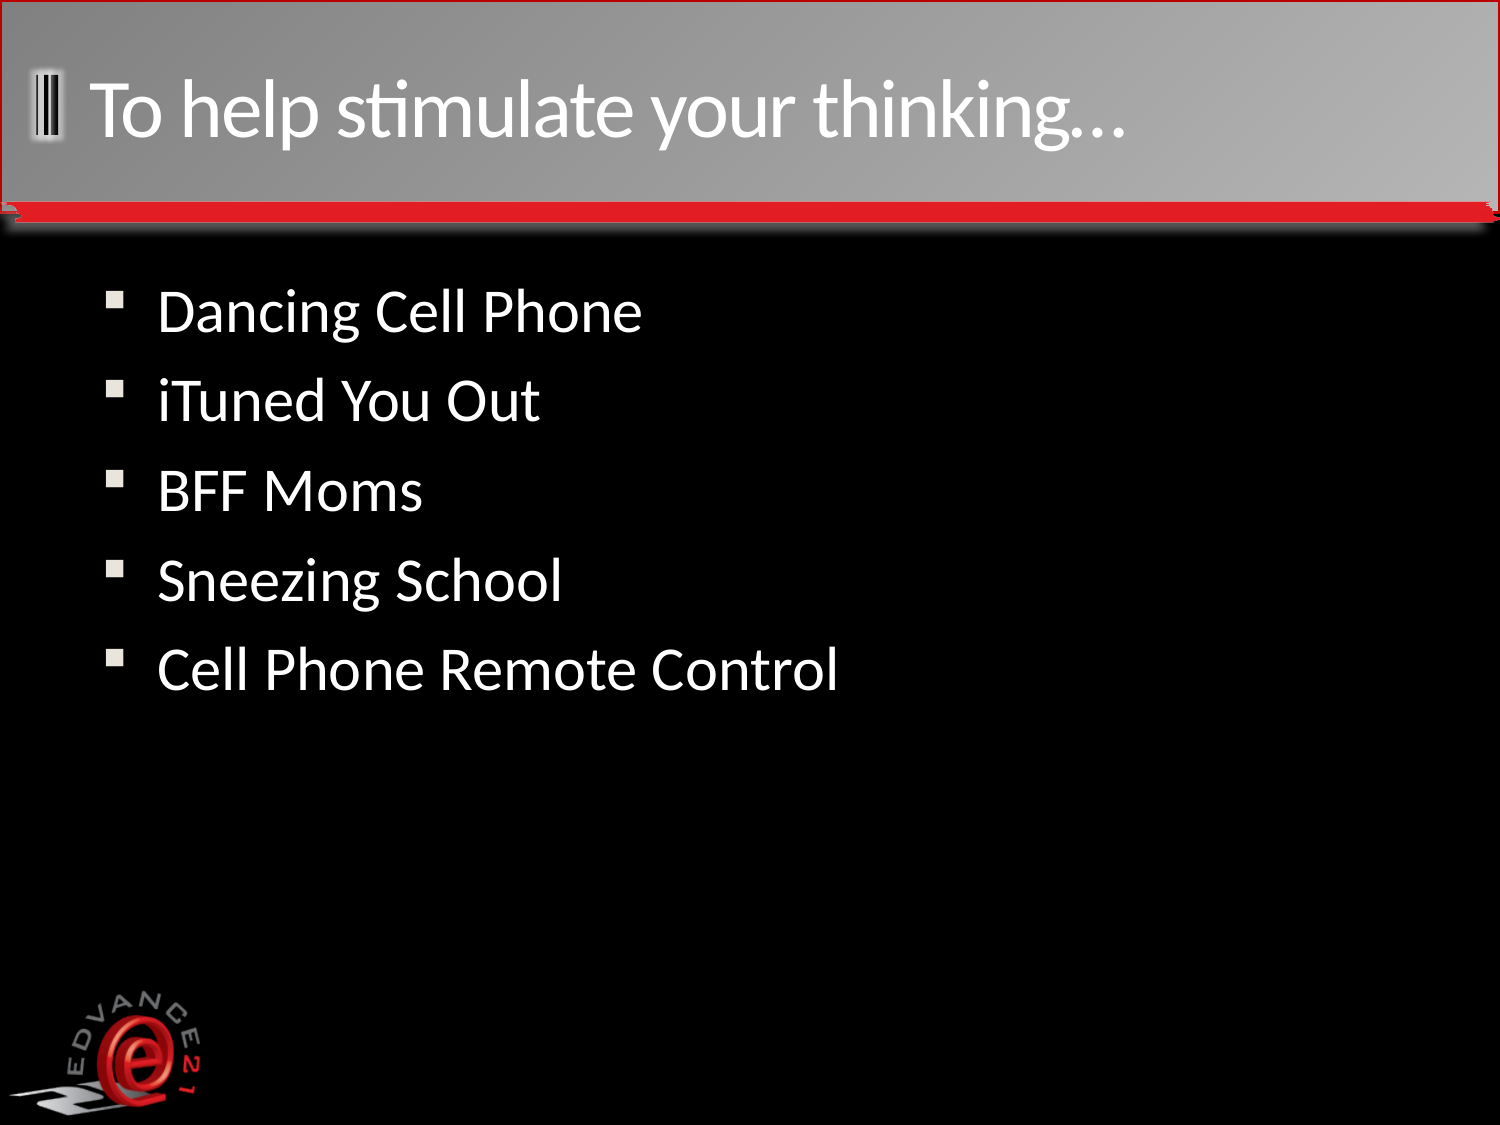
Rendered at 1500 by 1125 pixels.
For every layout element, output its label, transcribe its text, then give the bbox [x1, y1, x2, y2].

title To help stimulate your thinking… [75, 46, 1425, 188]
picture [0, 983, 225, 1125]
picture [0, 199, 1500, 225]
list Dancing Cell Phone iTuned You Out BFF Moms Sneezing School Cell Phone Remote Control [75, 262, 1425, 1043]
